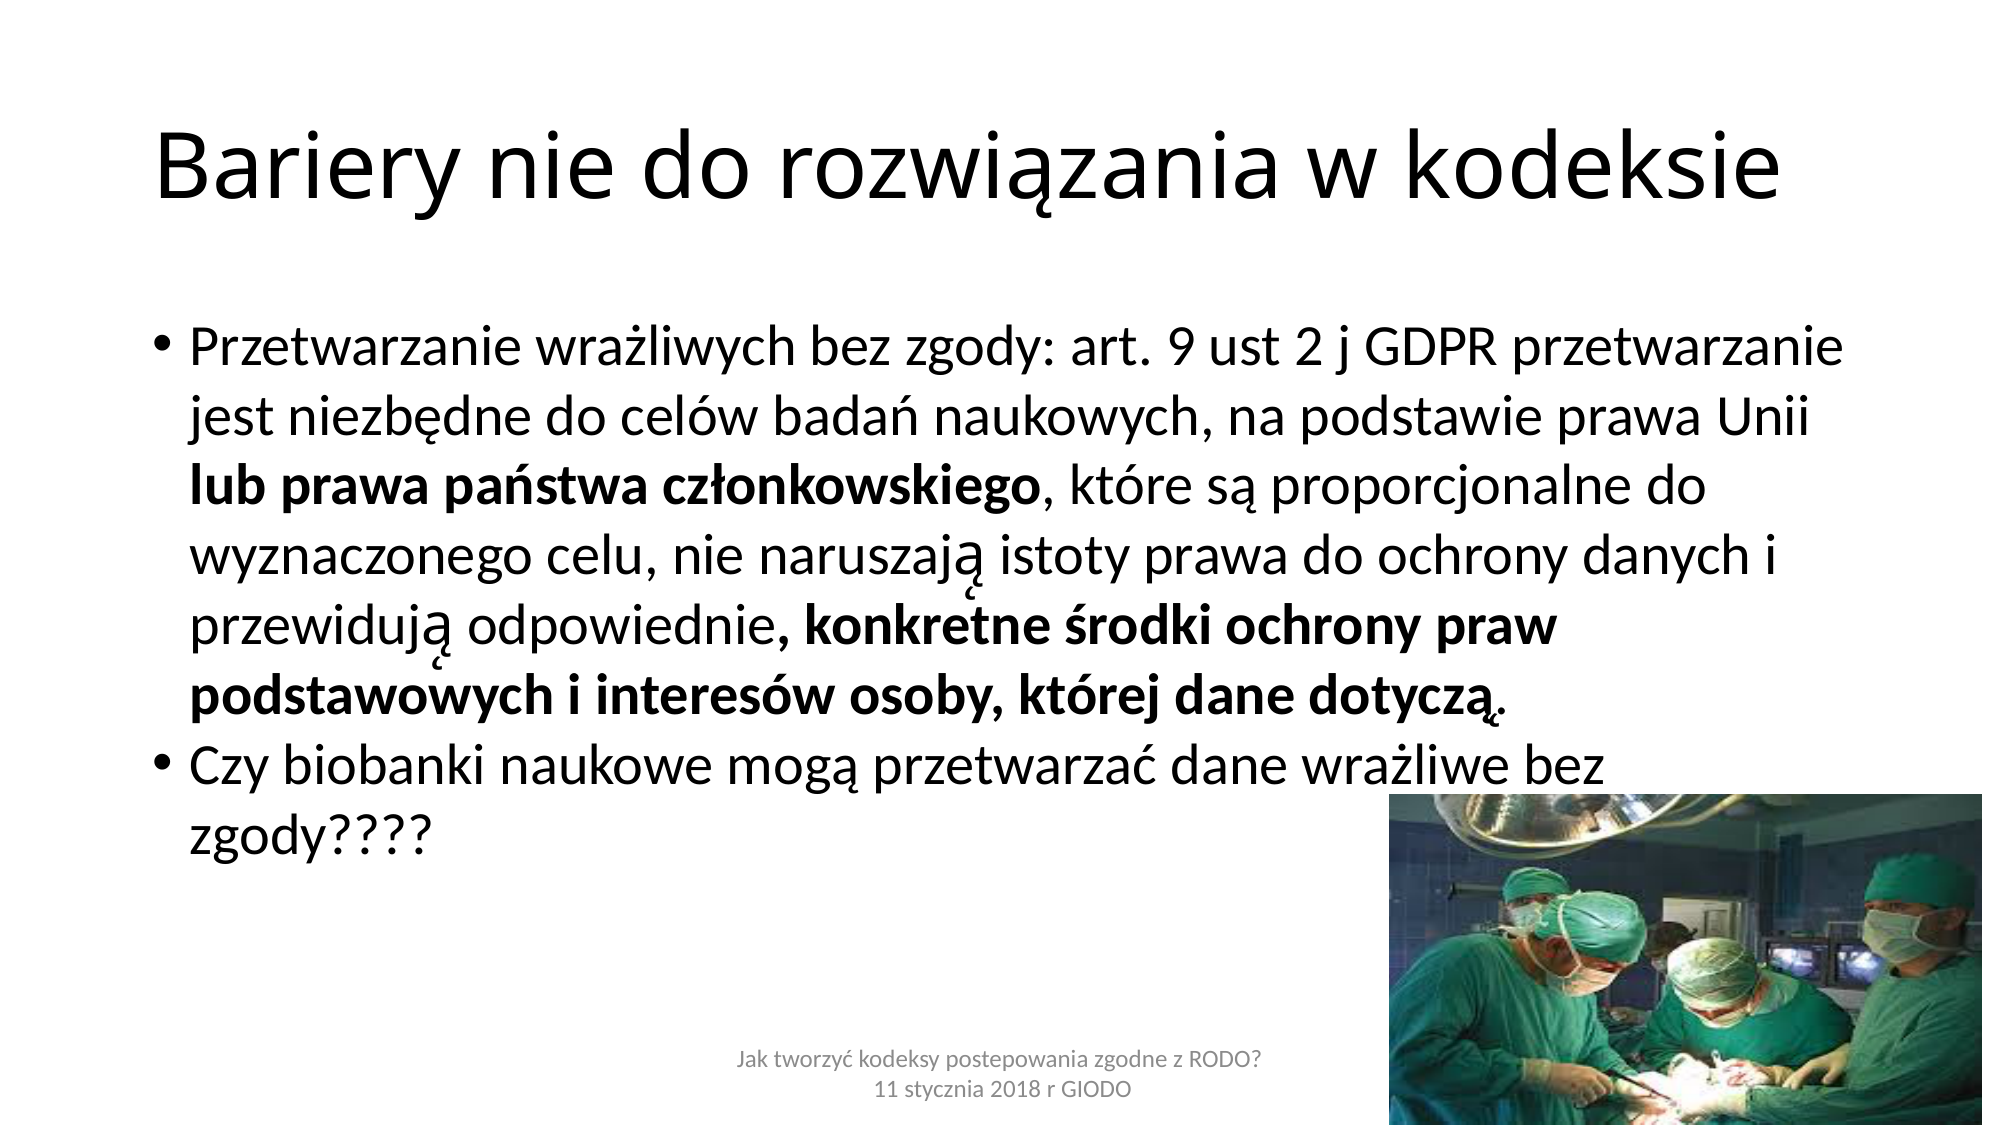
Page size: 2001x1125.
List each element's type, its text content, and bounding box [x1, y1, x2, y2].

footer Jak tworzyć kodeksy postepowania zgodne z RODO? 11 stycznia 2018 r GIODO [662, 1043, 1338, 1103]
list Przetwarzanie wrażliwych bez zgody: art. 9 ust 2 j GDPR przetwarzanie jest niezbędne do celów badań naukowych, na podstawie prawa Unii lub prawa państwa członkowskiego, które są proporcjonalne do wyznaczonego celu, nie naruszają̨ istoty prawa do ochrony danych i przewidują̨ odpowiednie, konkretne środki ochrony praw podstawowych i interesów osoby, której dane dotyczą̨. Czy biobanki naukowe mogą przetwarzać dane wrażliwe bez zgody???? [137, 299, 1863, 1043]
picture [1389, 794, 1982, 1125]
title Bariery nie do rozwiązania w kodeksie [137, 59, 1863, 278]
